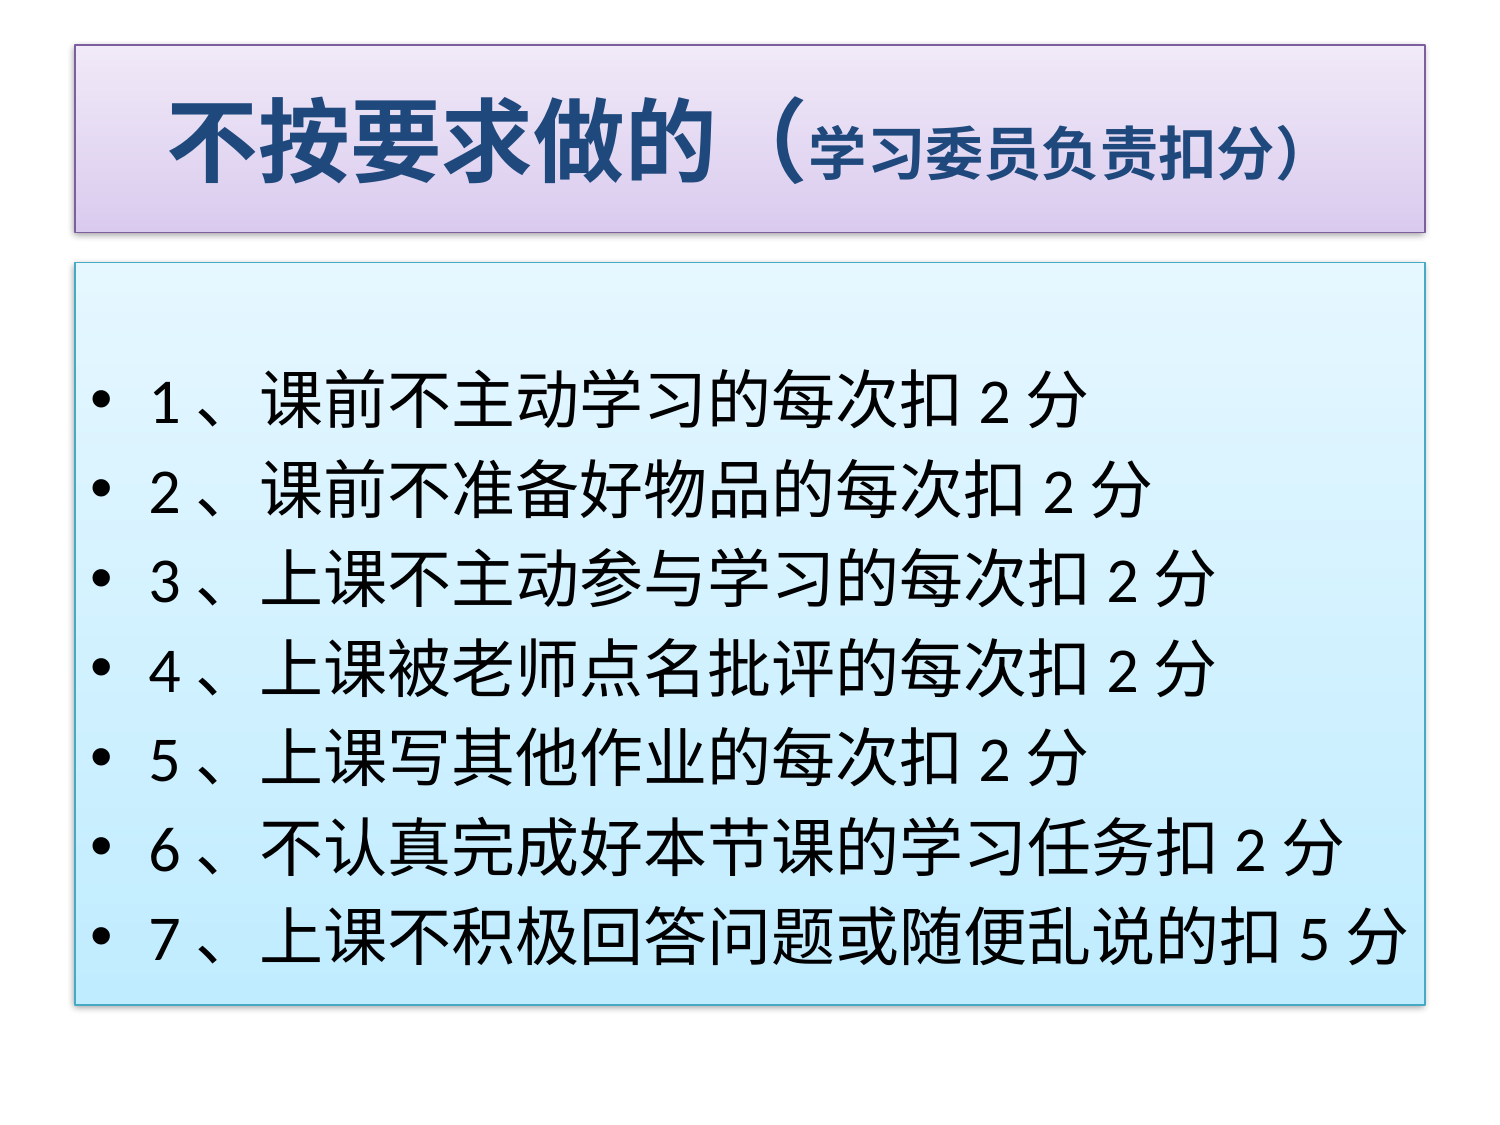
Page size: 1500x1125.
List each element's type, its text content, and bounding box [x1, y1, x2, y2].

list 1、课前不主动学习的每次扣2分 2、课前不准备好物品的每次扣2分 3、上课不主动参与学习的每次扣2分 4、上课被老师点名批评的每次扣2分 5、上课写其他作业的每次扣2分 6、不认真完成好本节课的学习任务扣2分 7、上课不积极回答问题或随便乱说的扣5分 [74, 262, 1426, 1006]
title 不按要求做的（学习委员负责扣分） [74, 44, 1426, 233]
